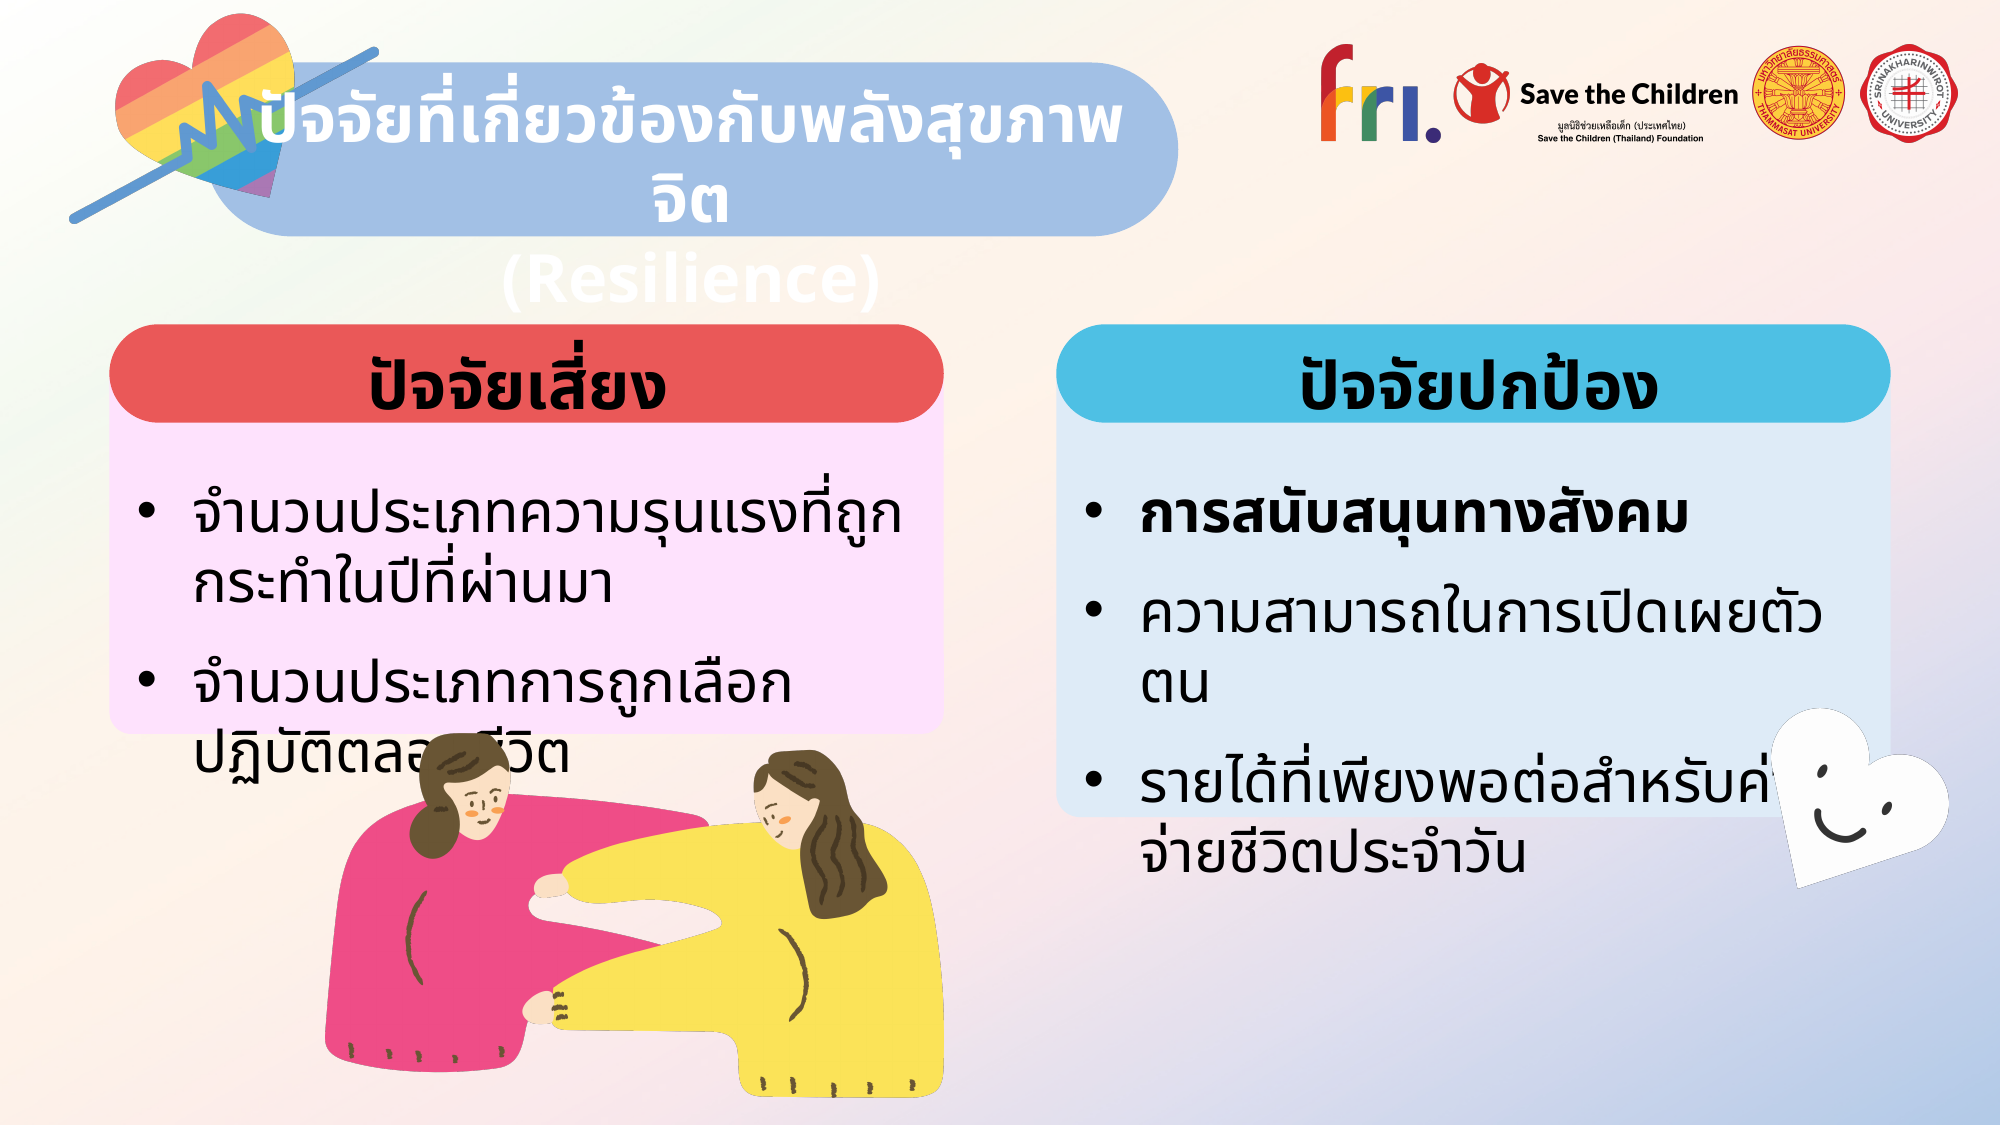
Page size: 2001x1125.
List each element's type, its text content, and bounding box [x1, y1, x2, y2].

picture [325, 733, 944, 1098]
text_box [1055, 340, 1068, 407]
text_box ปัจจัยเสี่ยง [109, 335, 944, 430]
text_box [1321, 44, 1958, 143]
text_box [1073, 323, 1874, 335]
picture [69, 6, 379, 225]
text_box จำนวนประเภทความรุนแรงที่ถูกกระทำในปีที่ผ่านมา จำนวนประเภทการถูกเลือกปฏิบัติตลอดชีวิต [121, 466, 944, 792]
text_box [1055, 382, 1892, 816]
text_box [108, 382, 945, 733]
picture [1771, 708, 1949, 889]
text_box [379, 61, 1125, 68]
text_box ปัจจัยปกป้อง [1068, 335, 1891, 430]
text_box ปัจจัยที่เกี่ยวข้องกับพลังสุขภาพจิต (Resilience) [204, 68, 1179, 324]
text_box [126, 323, 927, 335]
text_box การสนับสนุนทางสังคม ความสามารถในการเปิดเผยตัวตน รายได้ที่เพียงพอต่อสำหรับค่าใช้จ่ายชีวิตประจำวัน [1068, 466, 1891, 892]
